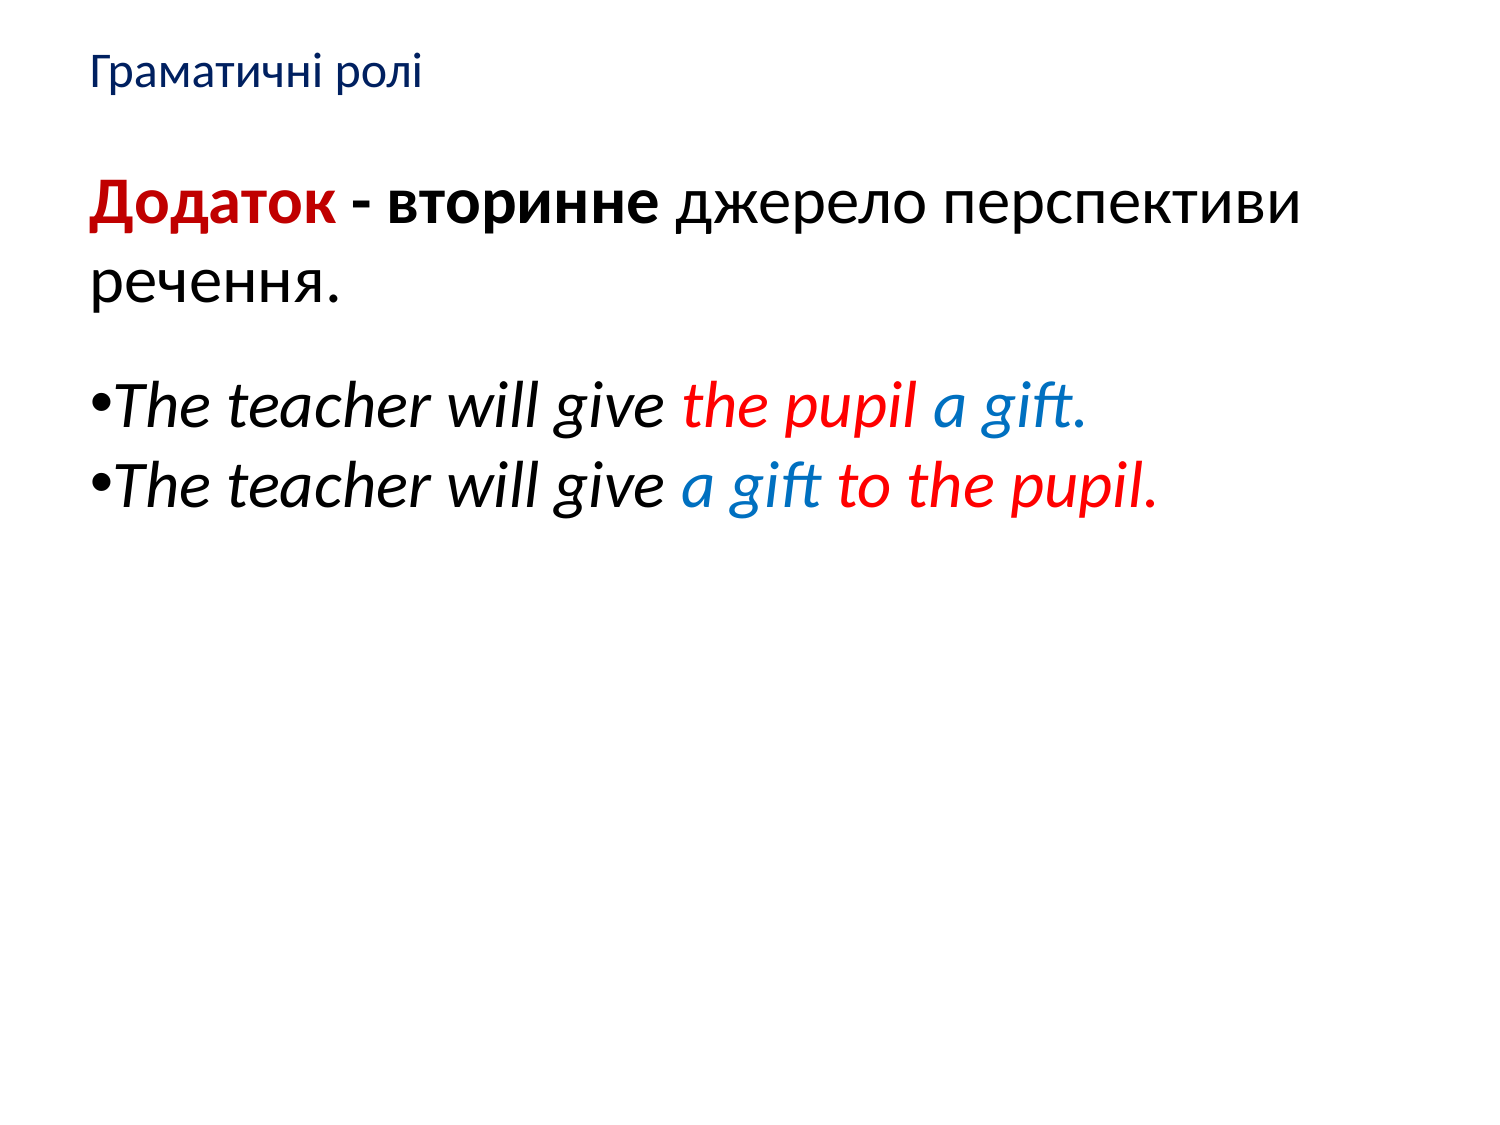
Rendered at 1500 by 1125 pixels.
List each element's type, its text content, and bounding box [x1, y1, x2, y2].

text_box Граматичні ролі [75, 45, 1425, 148]
text_box Додаток - вторинне джерело перспективи речення. The teacher will give the pupil a gift. The teacher will give a gift to the pupil. [75, 148, 1425, 1005]
